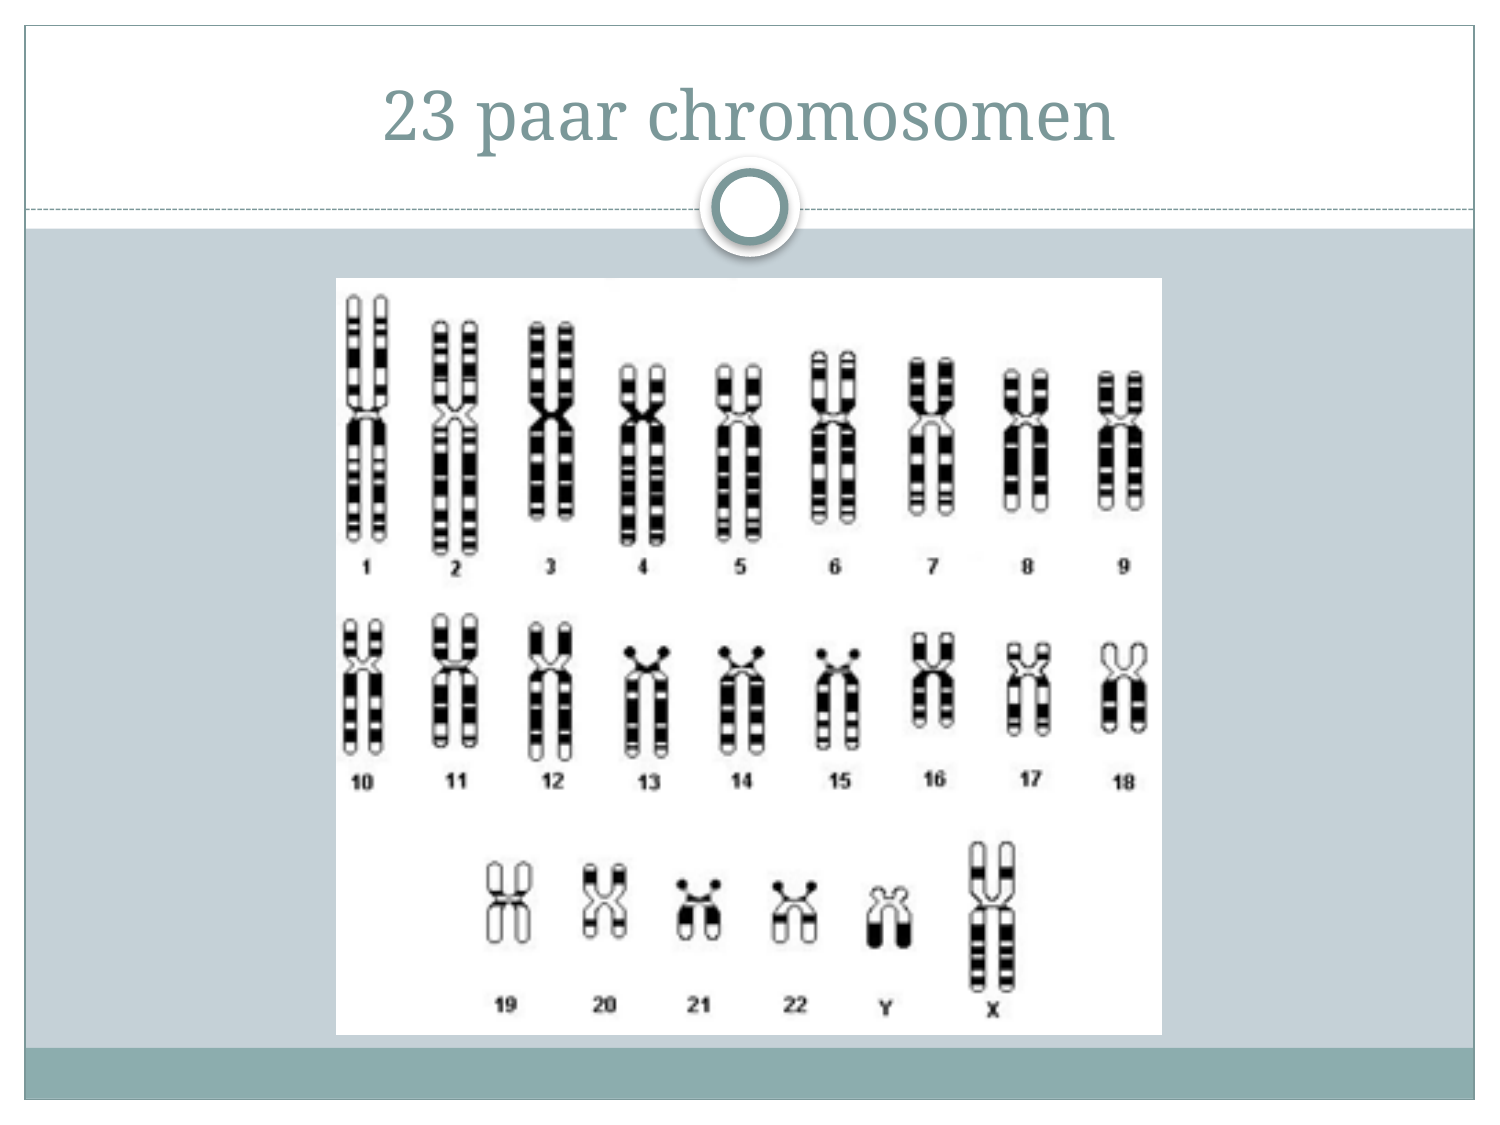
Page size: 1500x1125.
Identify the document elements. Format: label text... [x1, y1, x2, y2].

title 23 paar chromosomen [49, 37, 1450, 163]
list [336, 278, 1162, 1036]
